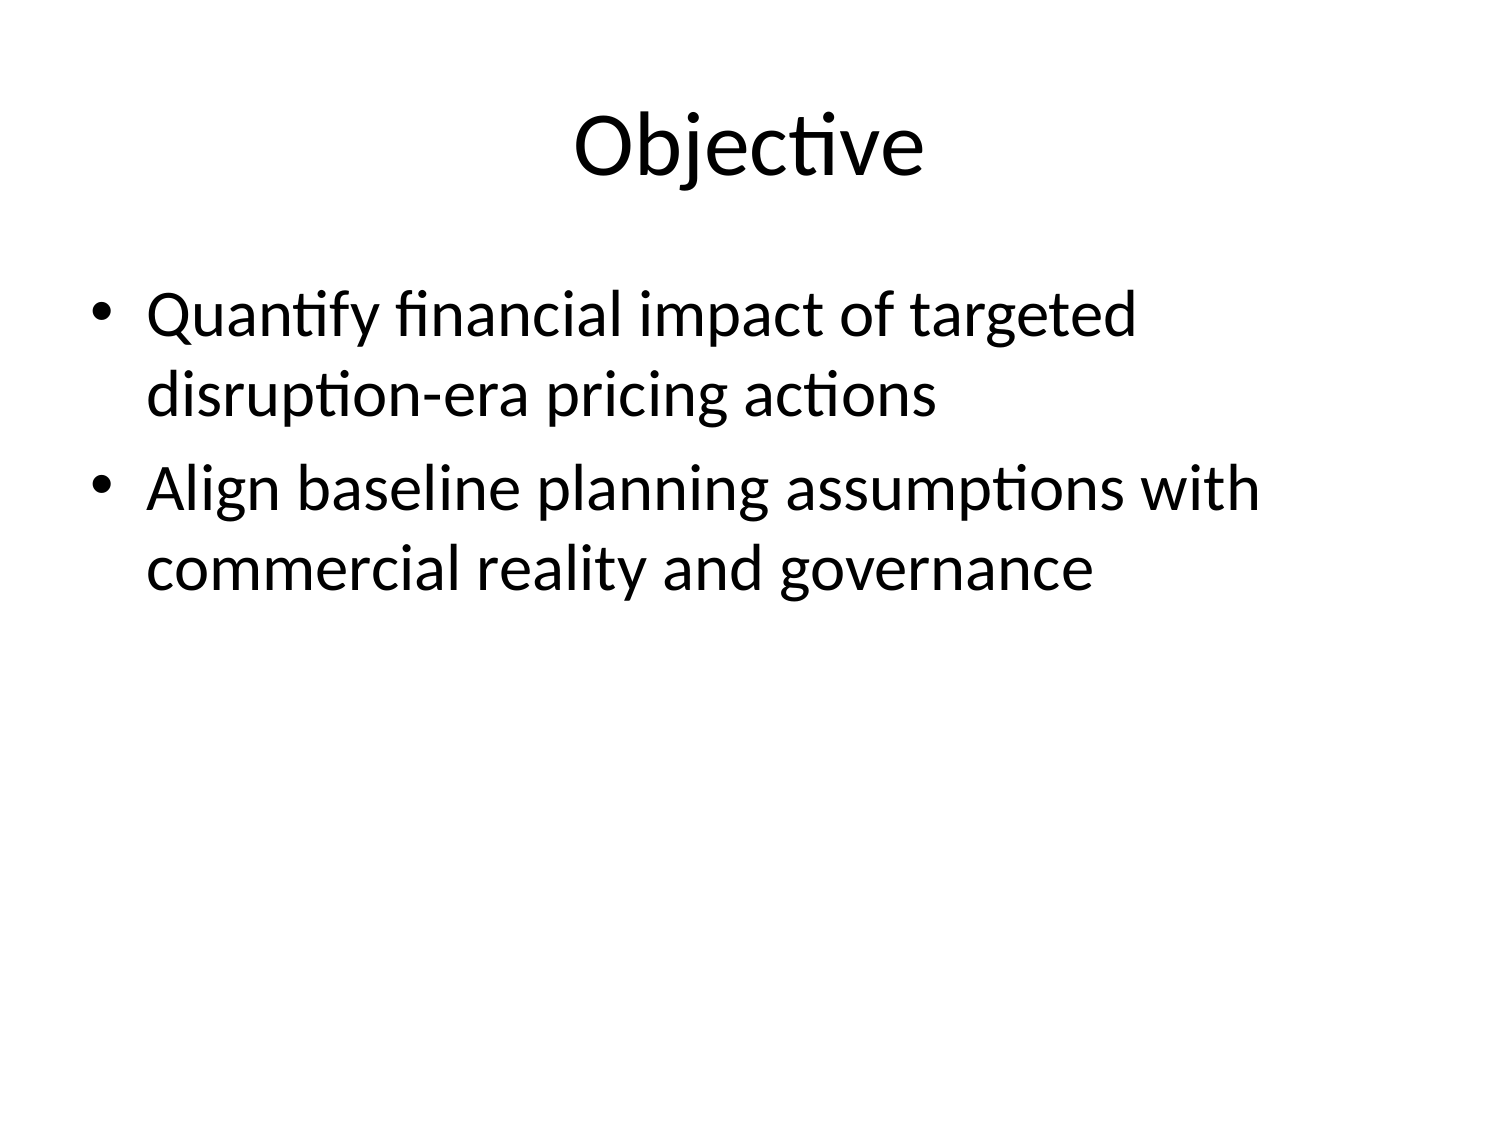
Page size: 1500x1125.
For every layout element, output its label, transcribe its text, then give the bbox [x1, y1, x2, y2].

list Quantify financial impact of targeted disruption-era pricing actions Align baseline planning assumptions with commercial reality and governance [75, 262, 1425, 1005]
title Objective [75, 45, 1425, 233]
